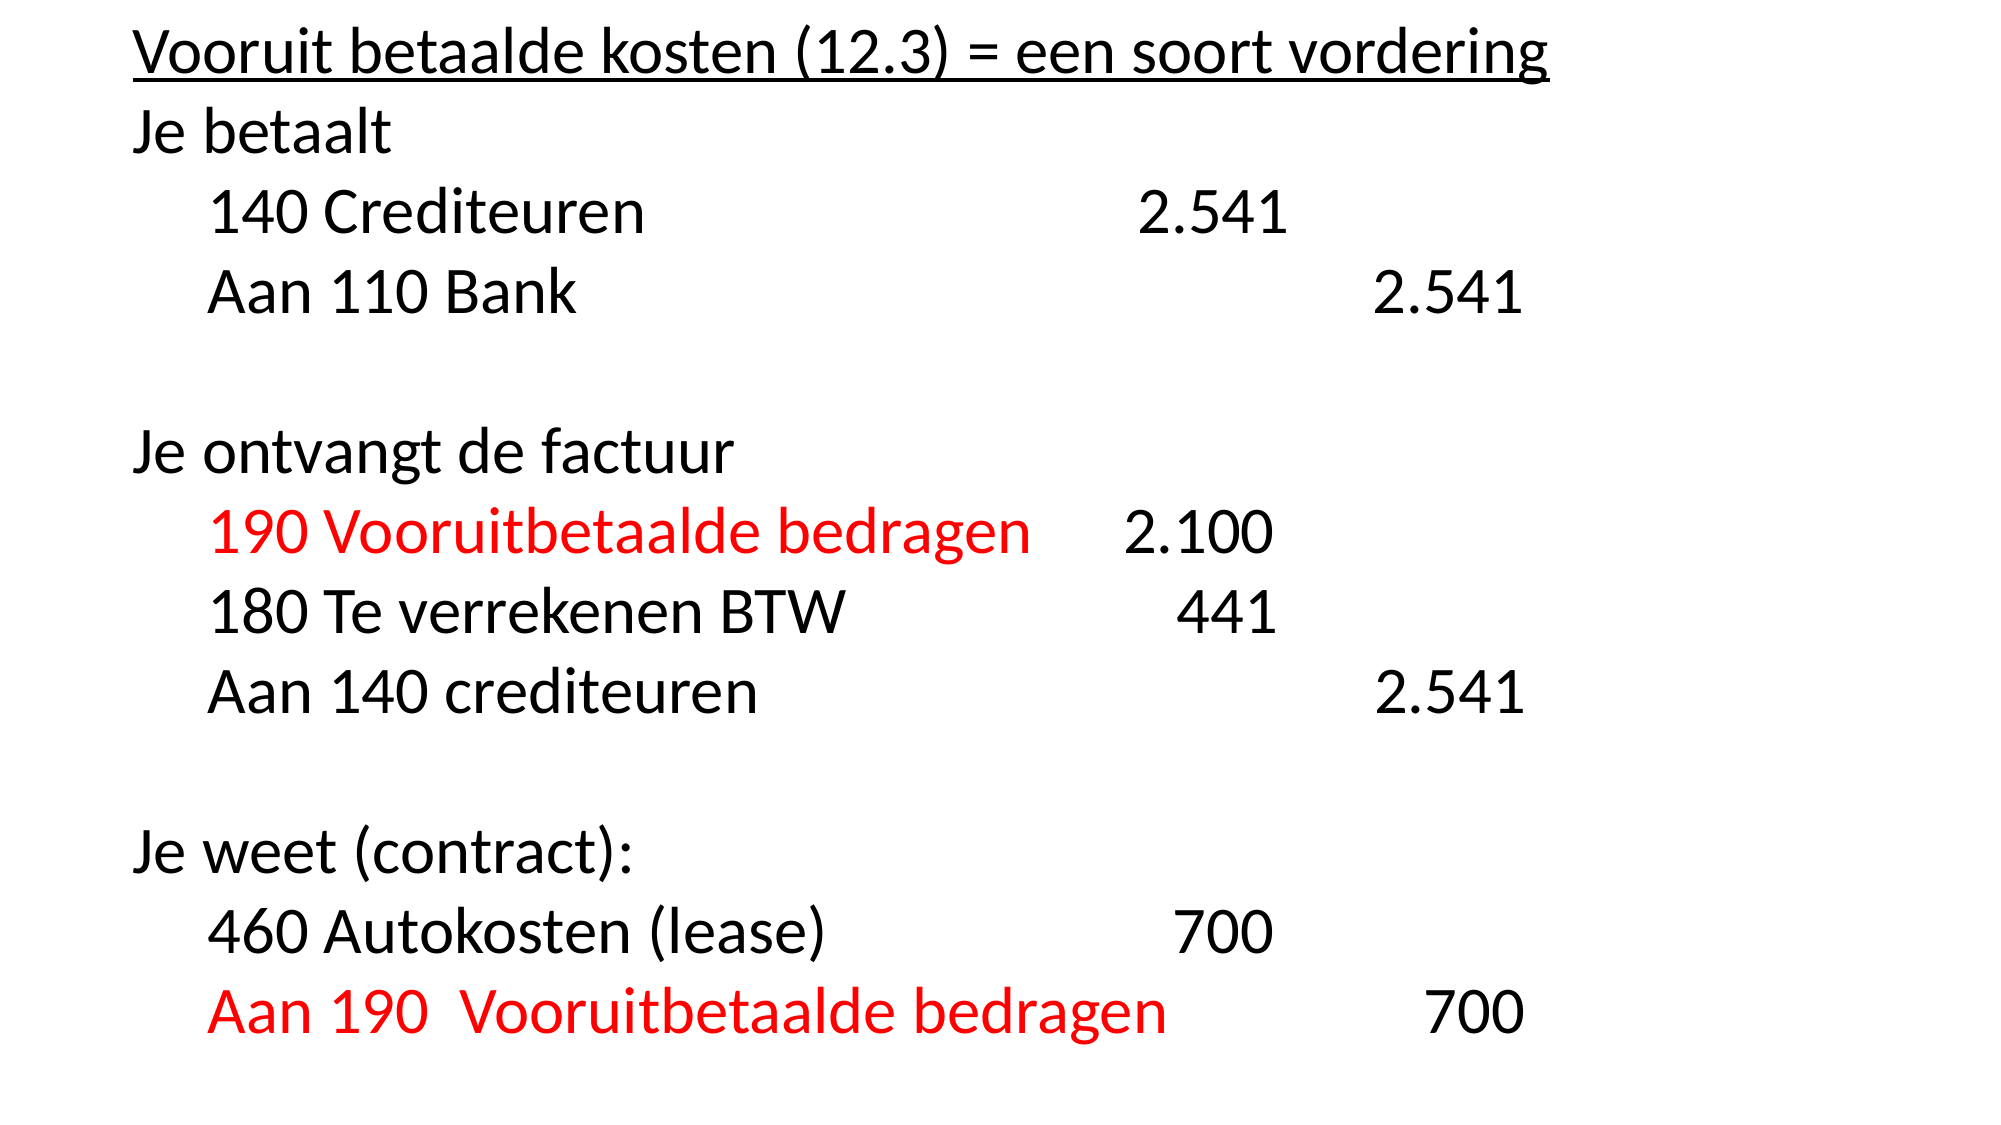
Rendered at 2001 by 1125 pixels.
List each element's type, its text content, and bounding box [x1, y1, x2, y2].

text_box Vooruit betaalde kosten (12.3) = een soort vordering Je betaalt 140 Crediteuren 2.541 Aan 110 Bank 2.541 Je ontvangt de factuur 190 Vooruitbetaalde bedragen 2.100 180 Te verrekenen BTW 441 Aan 140 crediteuren 2.541 Je weet (contract): 460 Autokosten (lease) 700 Aan 190 Vooruitbetaalde bedragen 700 [117, 0, 1830, 1055]
